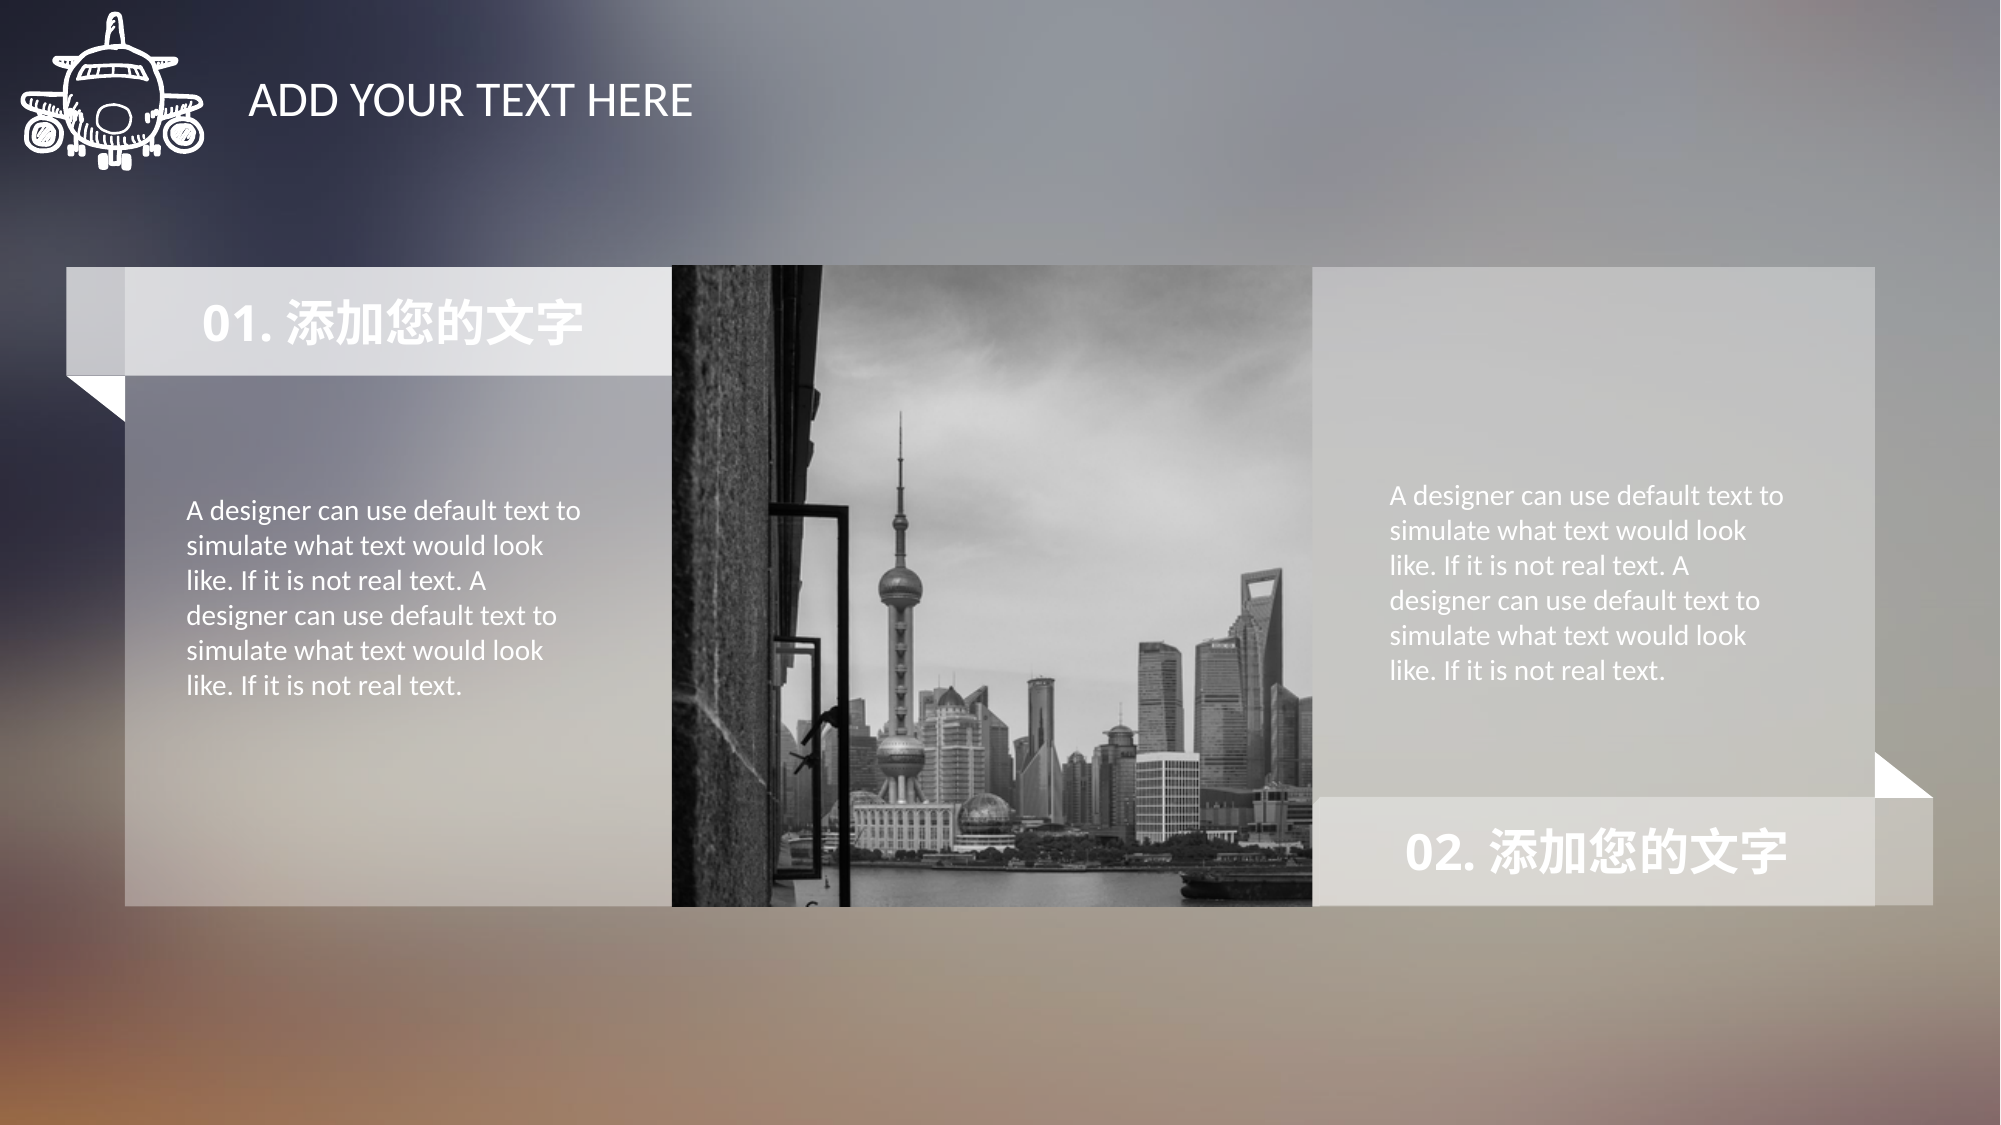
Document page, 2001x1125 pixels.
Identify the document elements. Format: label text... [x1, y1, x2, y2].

text_box [65, 266, 671, 377]
picture [0, 0, 2001, 1125]
text_box [1206, 795, 1321, 908]
text_box [63, 374, 127, 425]
text_box [671, 265, 1313, 907]
text_box A designer can use default text to simulate what text would look like. If it is not real text. A designer can use default text to simulate what text would look like. If it is not real text. [171, 484, 610, 744]
text_box 01.添加您的文字 [187, 283, 671, 359]
text_box [1873, 749, 1937, 799]
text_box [21, 12, 723, 170]
text_box [1321, 796, 1934, 906]
text_box 02.添加您的文字 [1390, 812, 1844, 888]
text_box [124, 377, 671, 907]
text_box [1313, 266, 1876, 801]
text_box A designer can use default text to simulate what text would look like. If it is not real text. A designer can use default text to simulate what text would look like. If it is not real text. [1374, 468, 1813, 729]
